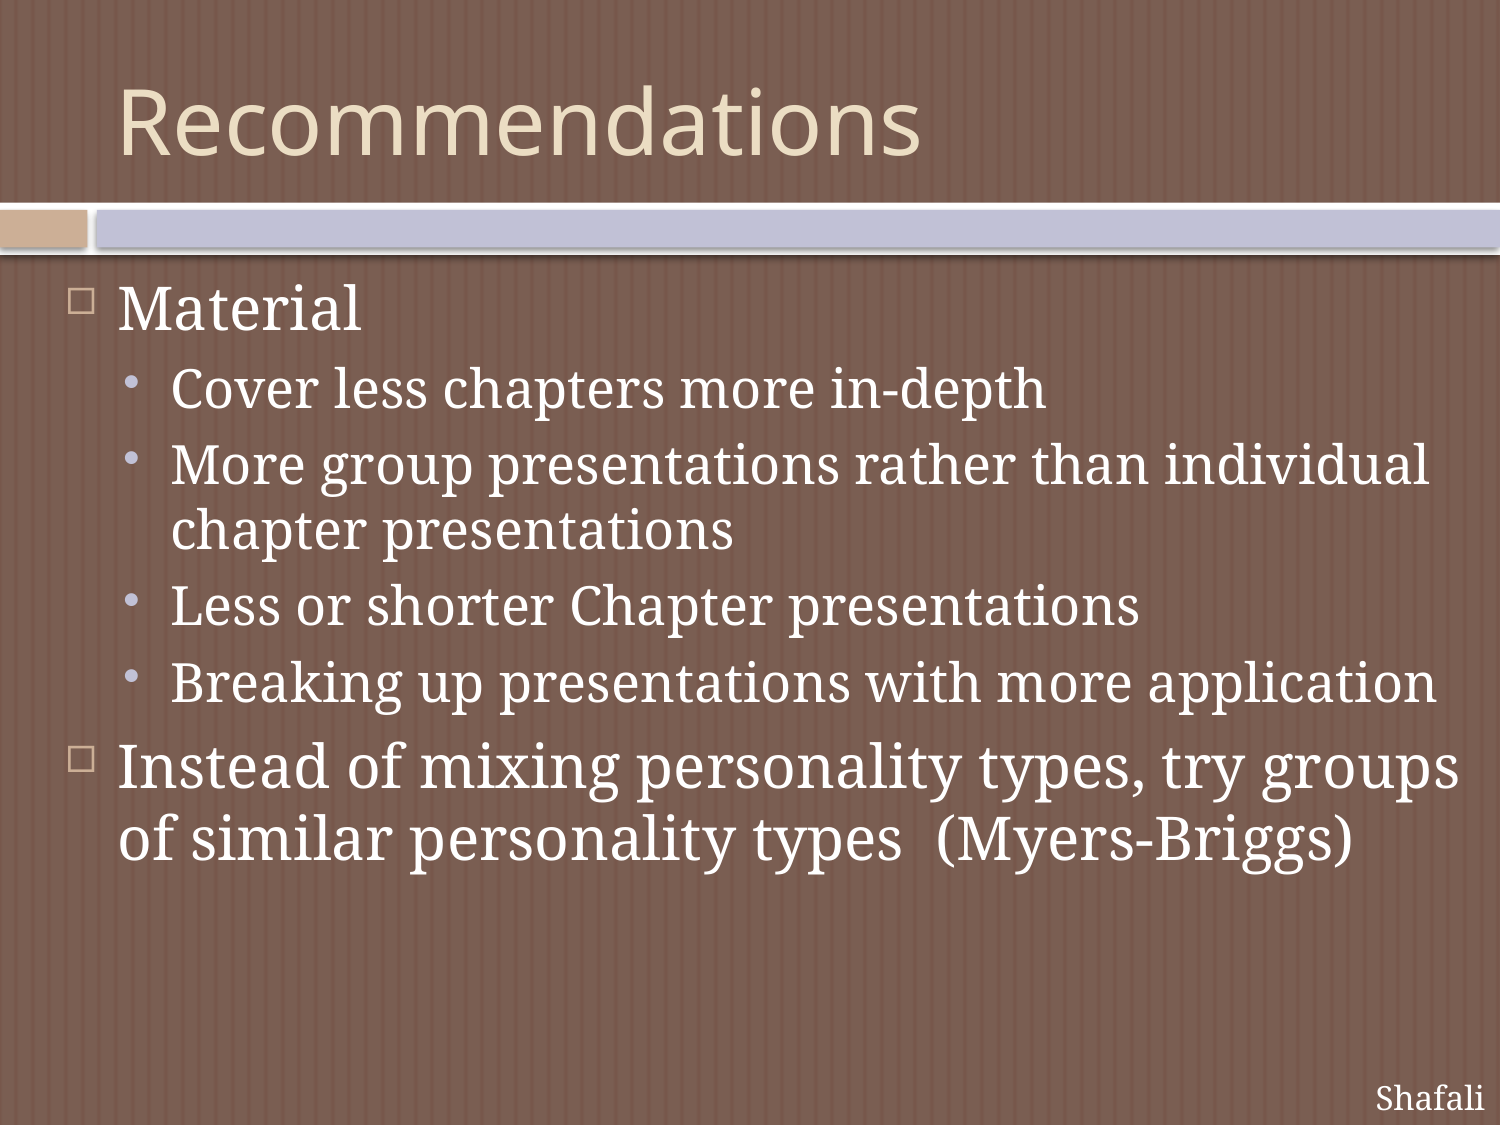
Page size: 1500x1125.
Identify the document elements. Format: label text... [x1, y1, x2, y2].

text_box Shafali [1175, 1069, 1500, 1125]
title Recommendations [100, 37, 1439, 201]
list Material Cover less chapters more in-depth More group presentations rather than individual chapter presentations Less or shorter Chapter presentations Breaking up presentations with more application Instead of mixing personality types, try groups of similar personality types (Myers-Briggs) [49, 262, 1500, 1125]
